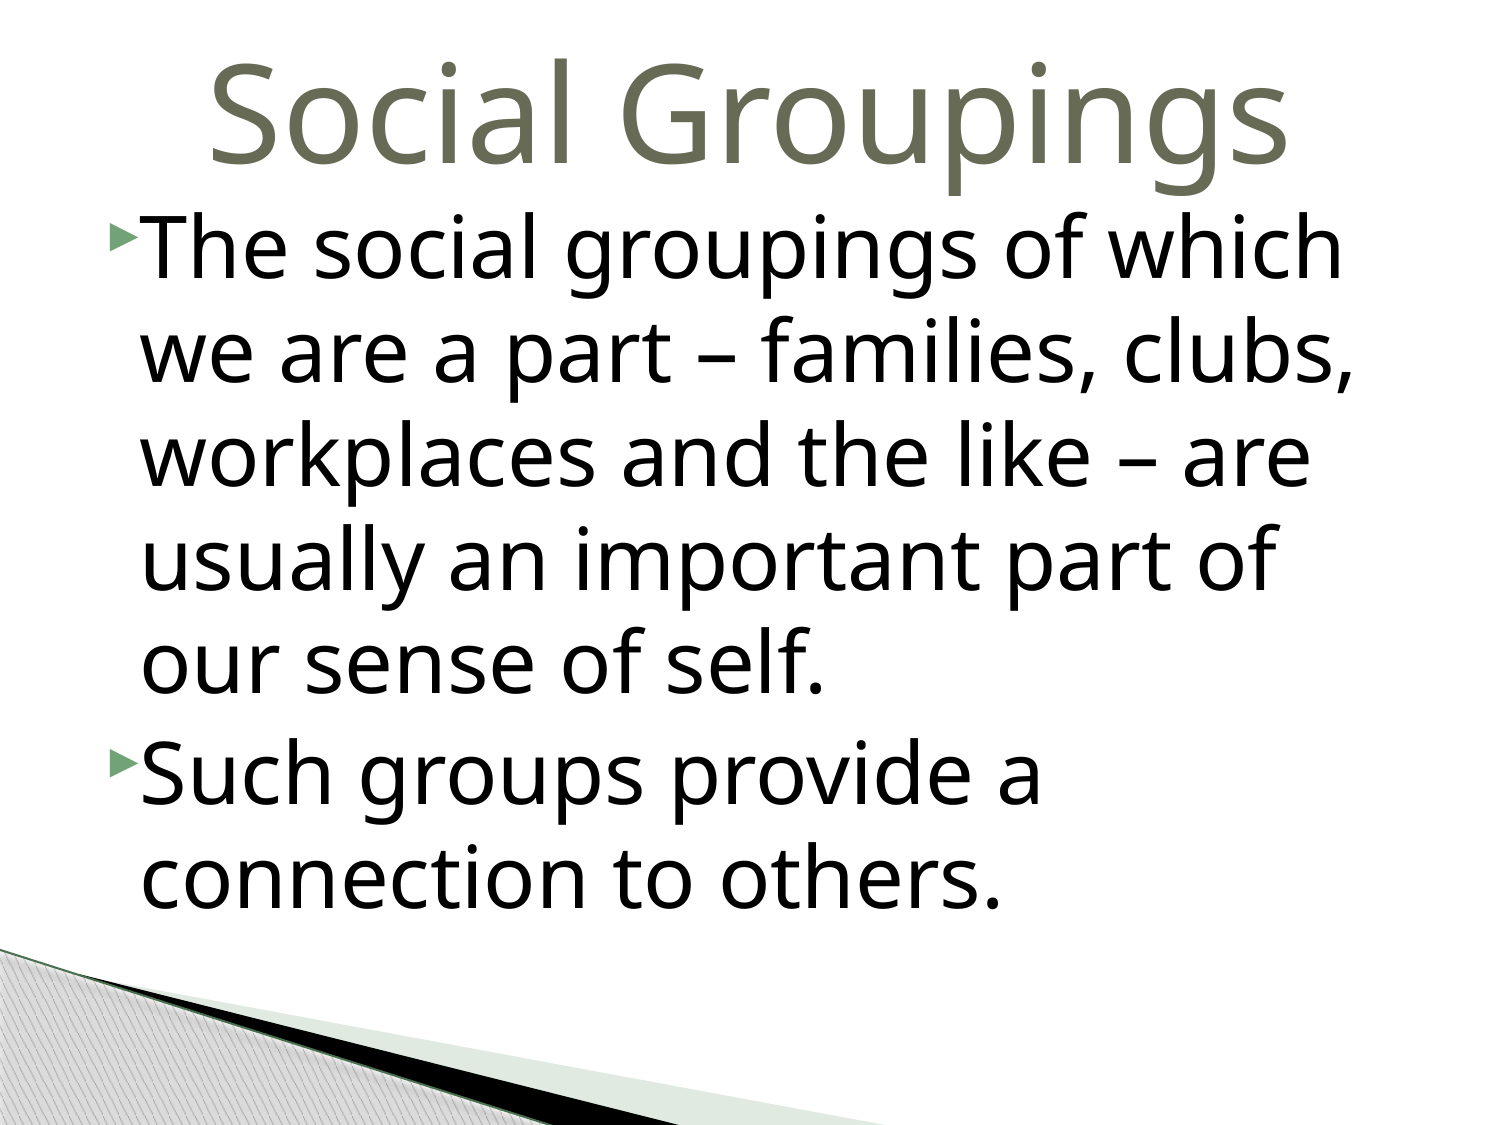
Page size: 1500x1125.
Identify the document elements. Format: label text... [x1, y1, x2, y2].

list The social groupings of which we are a part – families, clubs, workplaces and the like – are usually an important part of our sense of self. Such groups provide a connection to others. [75, 184, 1425, 1012]
title Social Groupings [75, 45, 1425, 173]
